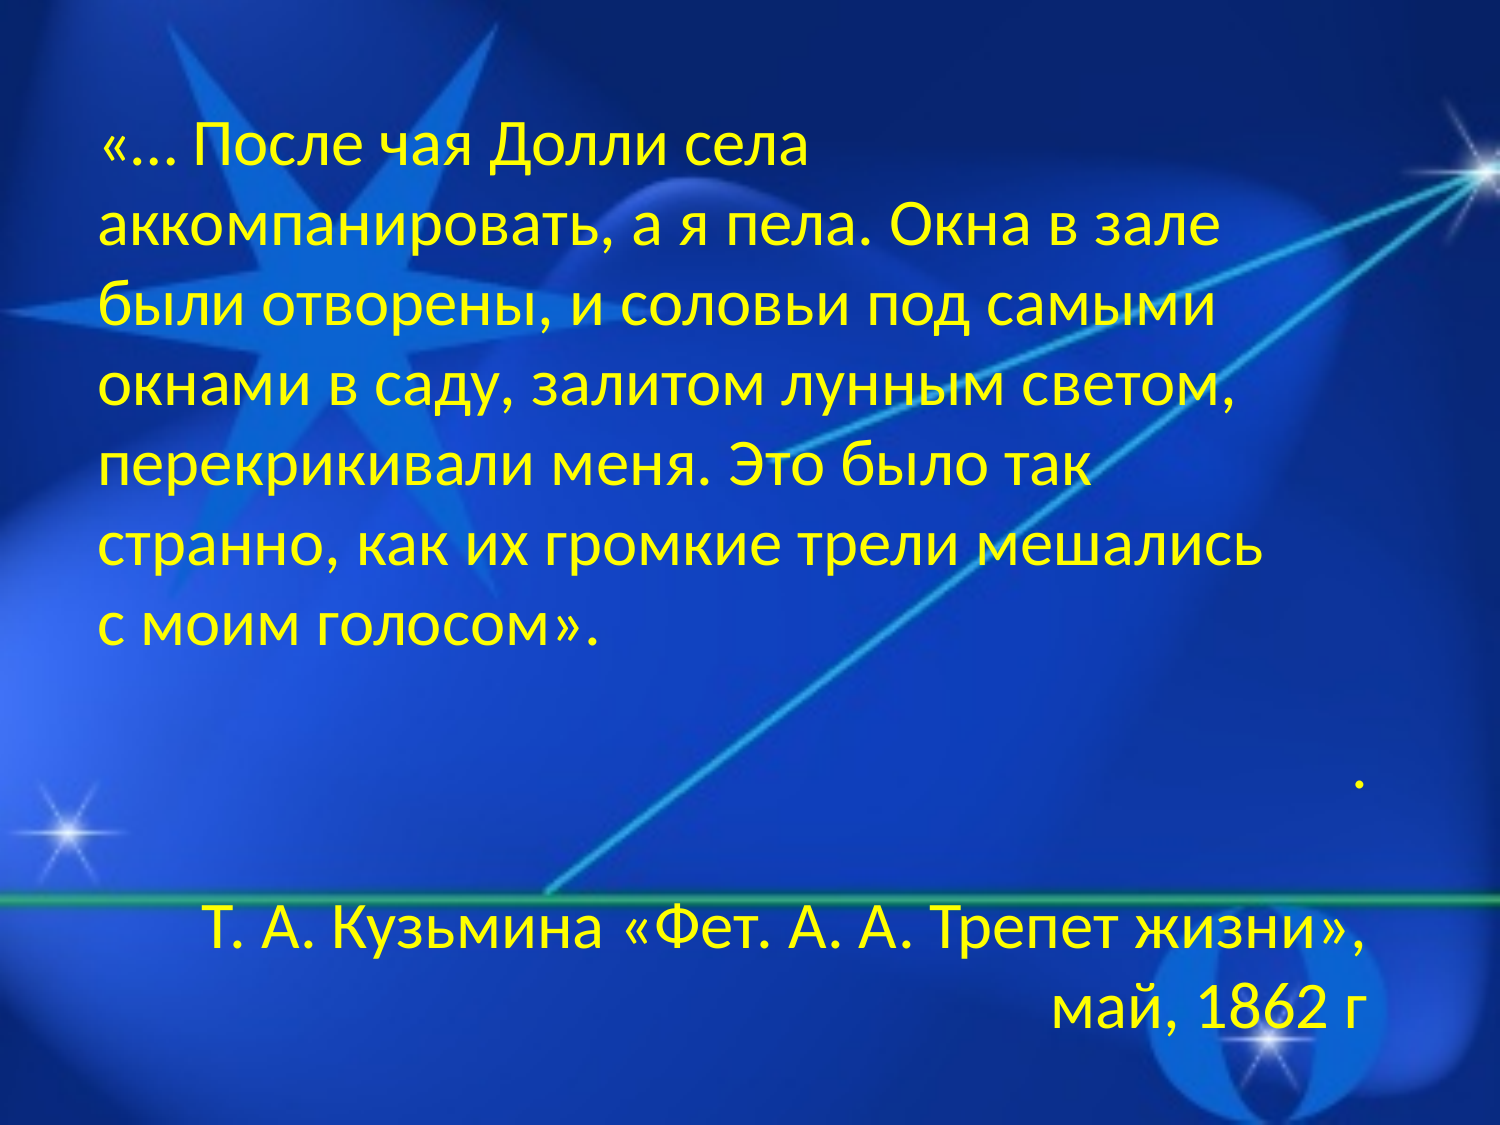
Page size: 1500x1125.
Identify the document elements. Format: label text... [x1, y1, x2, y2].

title «… После чая Долли села аккомпанировать, а я пела. Окна в зале были отворены, и соловьи под самыми окнами в саду, залитом лунным светом, перекрикивали меня. Это было так странно, как их громкие трели мешались с моим голосом». [82, 175, 1357, 868]
text_box . Т. А. Кузьмина «Фет. А. А. Трепет жизни», май, 1862 г [117, 714, 1383, 1050]
picture [0, 0, 1500, 1125]
